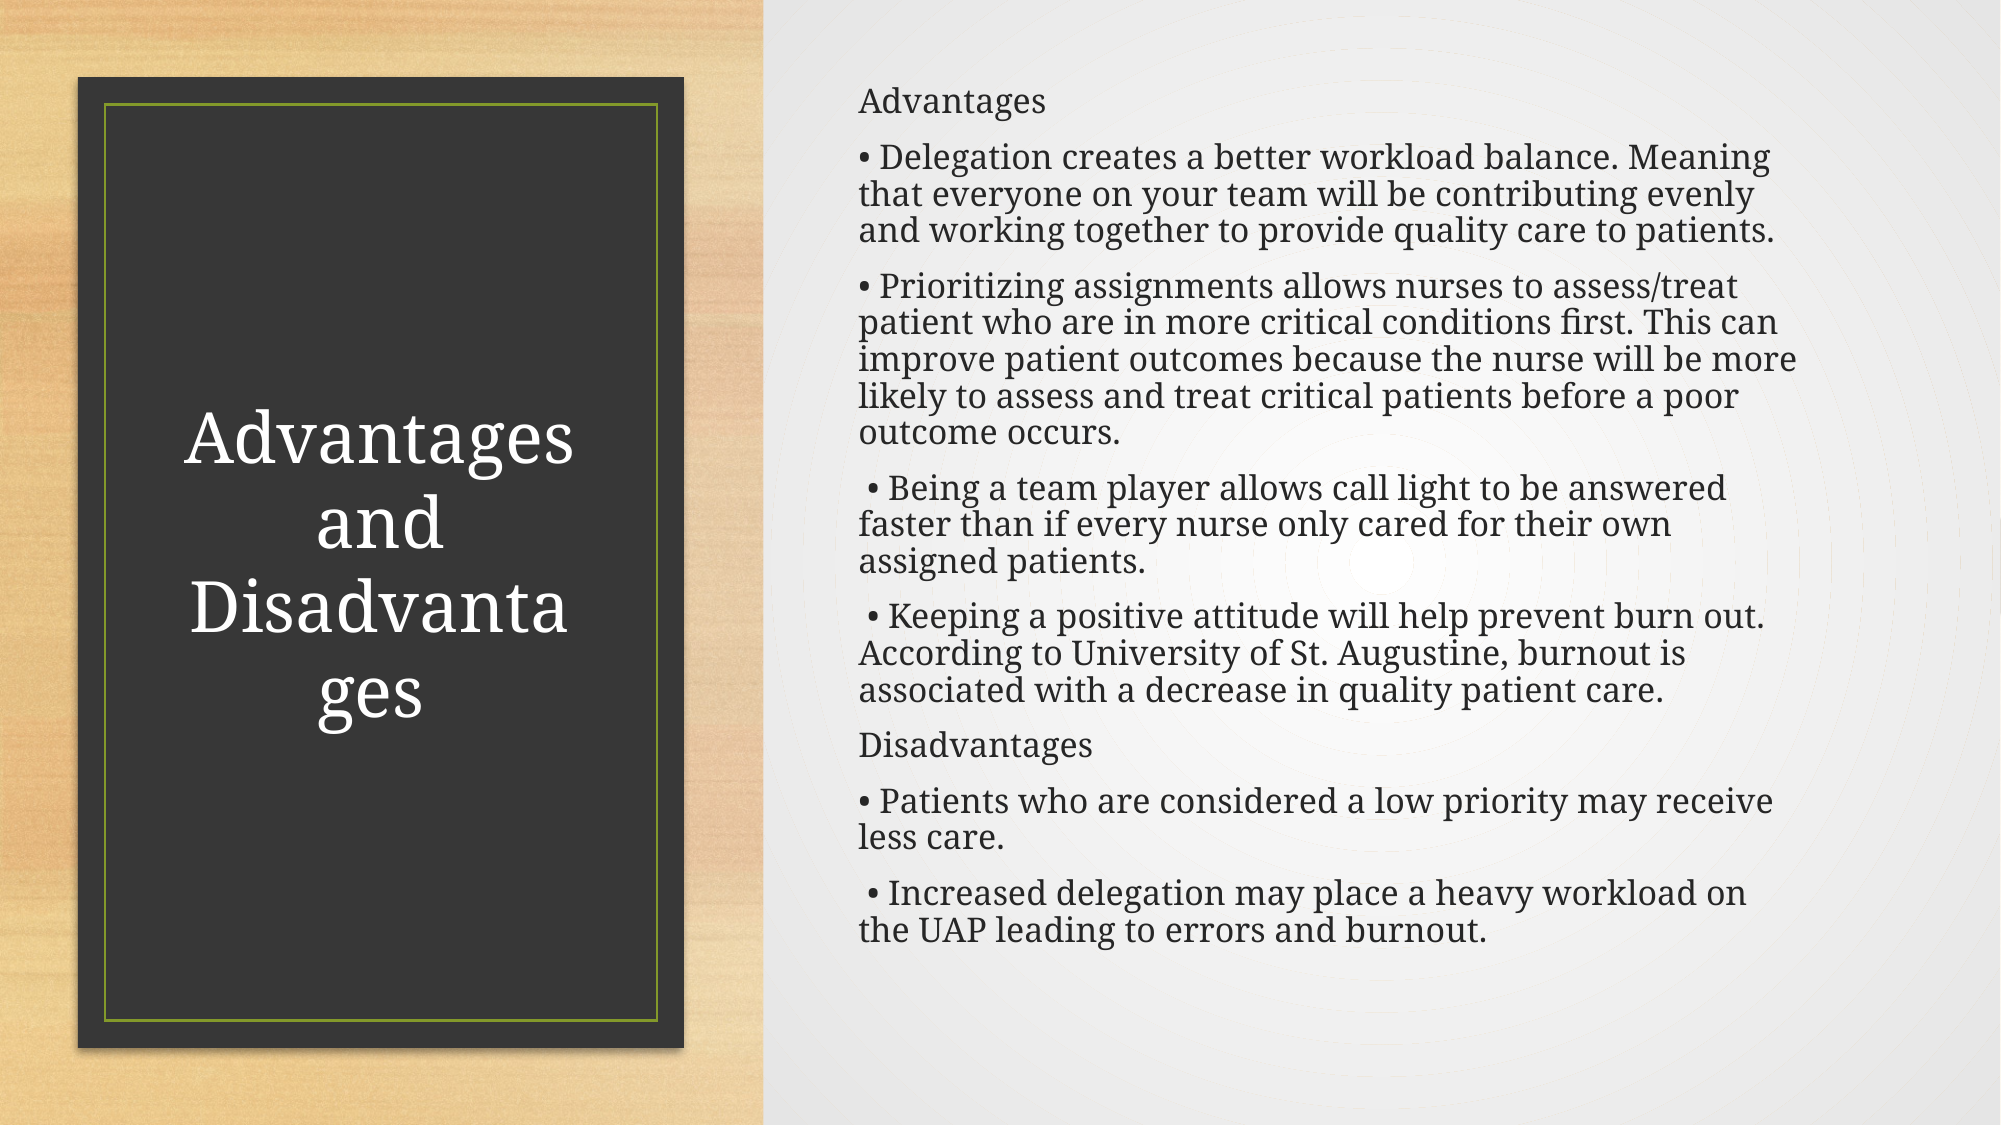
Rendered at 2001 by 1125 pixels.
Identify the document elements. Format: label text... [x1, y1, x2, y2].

text_box [104, 103, 658, 1021]
text_box [0, 0, 762, 1125]
text_box [762, 0, 2000, 1125]
list Advantages • Delegation creates a better workload balance. Meaning that everyone on your team will be contributing evenly and working together to provide quality care to patients. • Prioritizing assignments allows nurses to assess/treat patient who are in more critical conditions first. This can improve patient outcomes because the nurse will be more likely to assess and treat critical patients before a poor outcome occurs. • Being a team player allows call light to be answered faster than if every nurse only cared for their own assigned patients. • Keeping a positive attitude will help prevent burn out. According to University of St. Augustine, burnout is associated with a decrease in quality patient care. Disadvantages • Patients who are considered a low priority may receive less care. • Increased delegation may place a heavy workload on the UAP leading to errors and burnout. [843, 77, 1820, 964]
title Advantages and Disadvantages [156, 156, 605, 968]
text_box [77, 76, 685, 1049]
